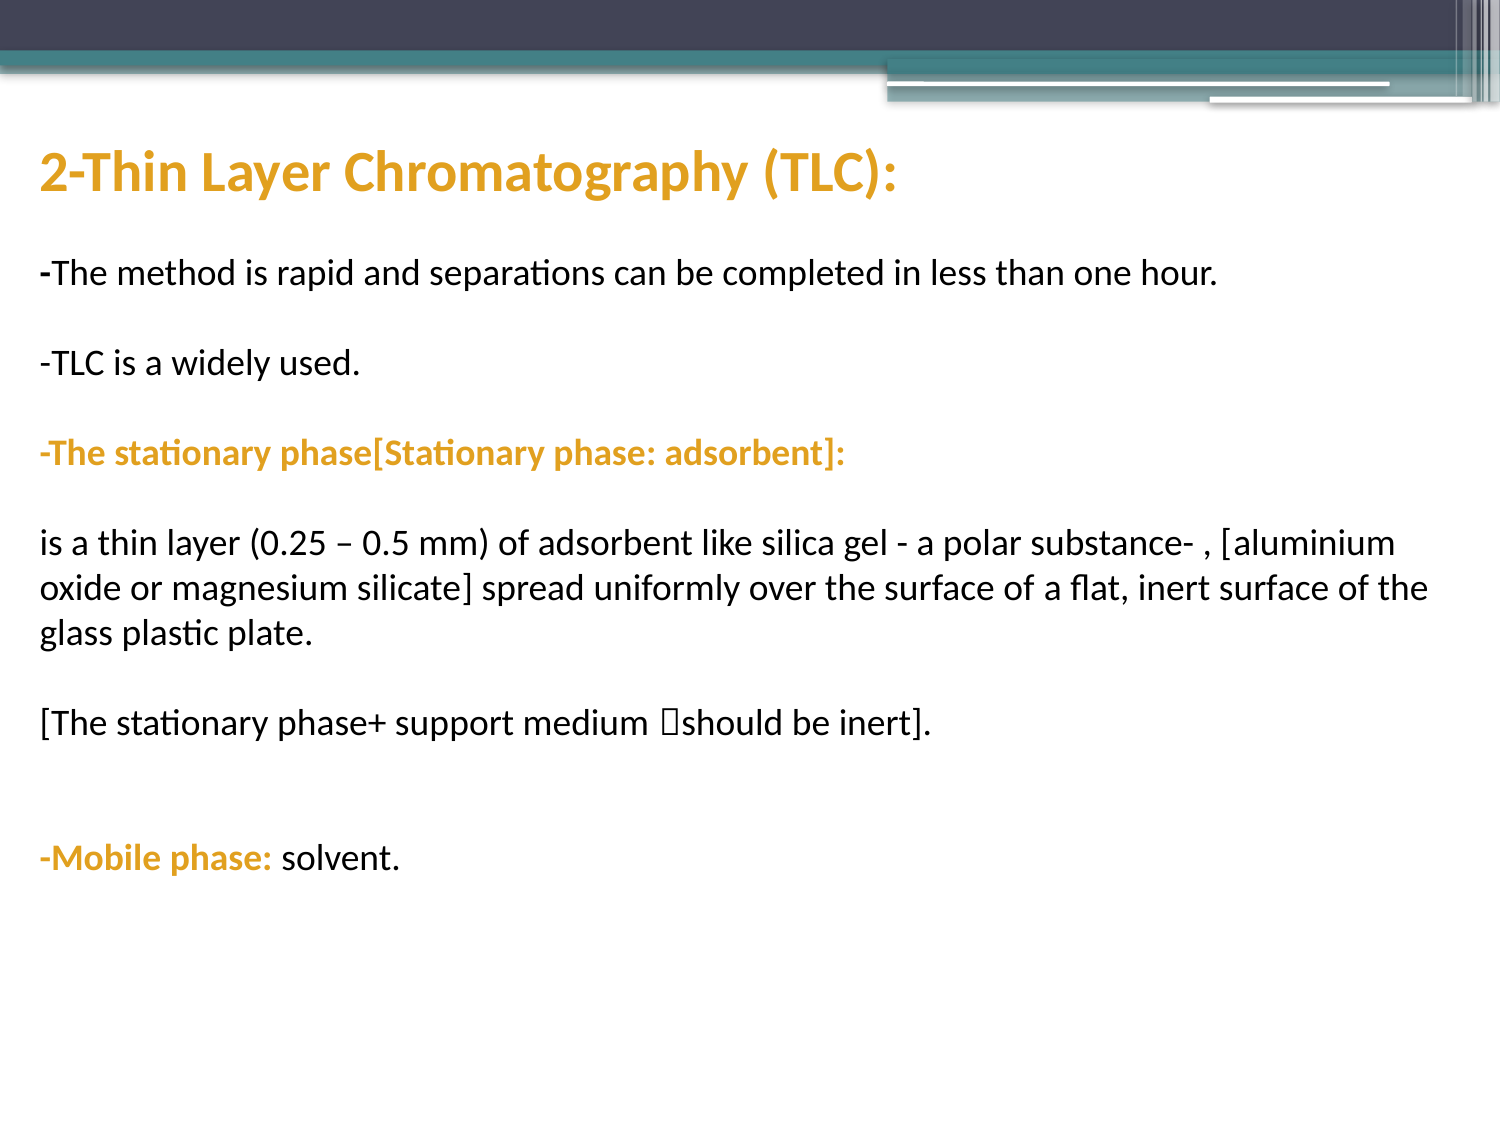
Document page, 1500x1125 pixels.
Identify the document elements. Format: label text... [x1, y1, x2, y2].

text_box 2-Thin Layer Chromatography (TLC): -The method is rapid and separations can be completed in less than one hour. -TLC is a widely used. -The stationary phase[Stationary phase: adsorbent]: is a thin layer (0.25 – 0.5 mm) of adsorbent like silica gel - a polar substance- , [aluminium oxide or magnesium silicate] spread uniformly over the surface of a flat, inert surface of the glass plastic plate. [The stationary phase+ support medium should be inert]. -Mobile phase: solvent. [24, 125, 1447, 1125]
